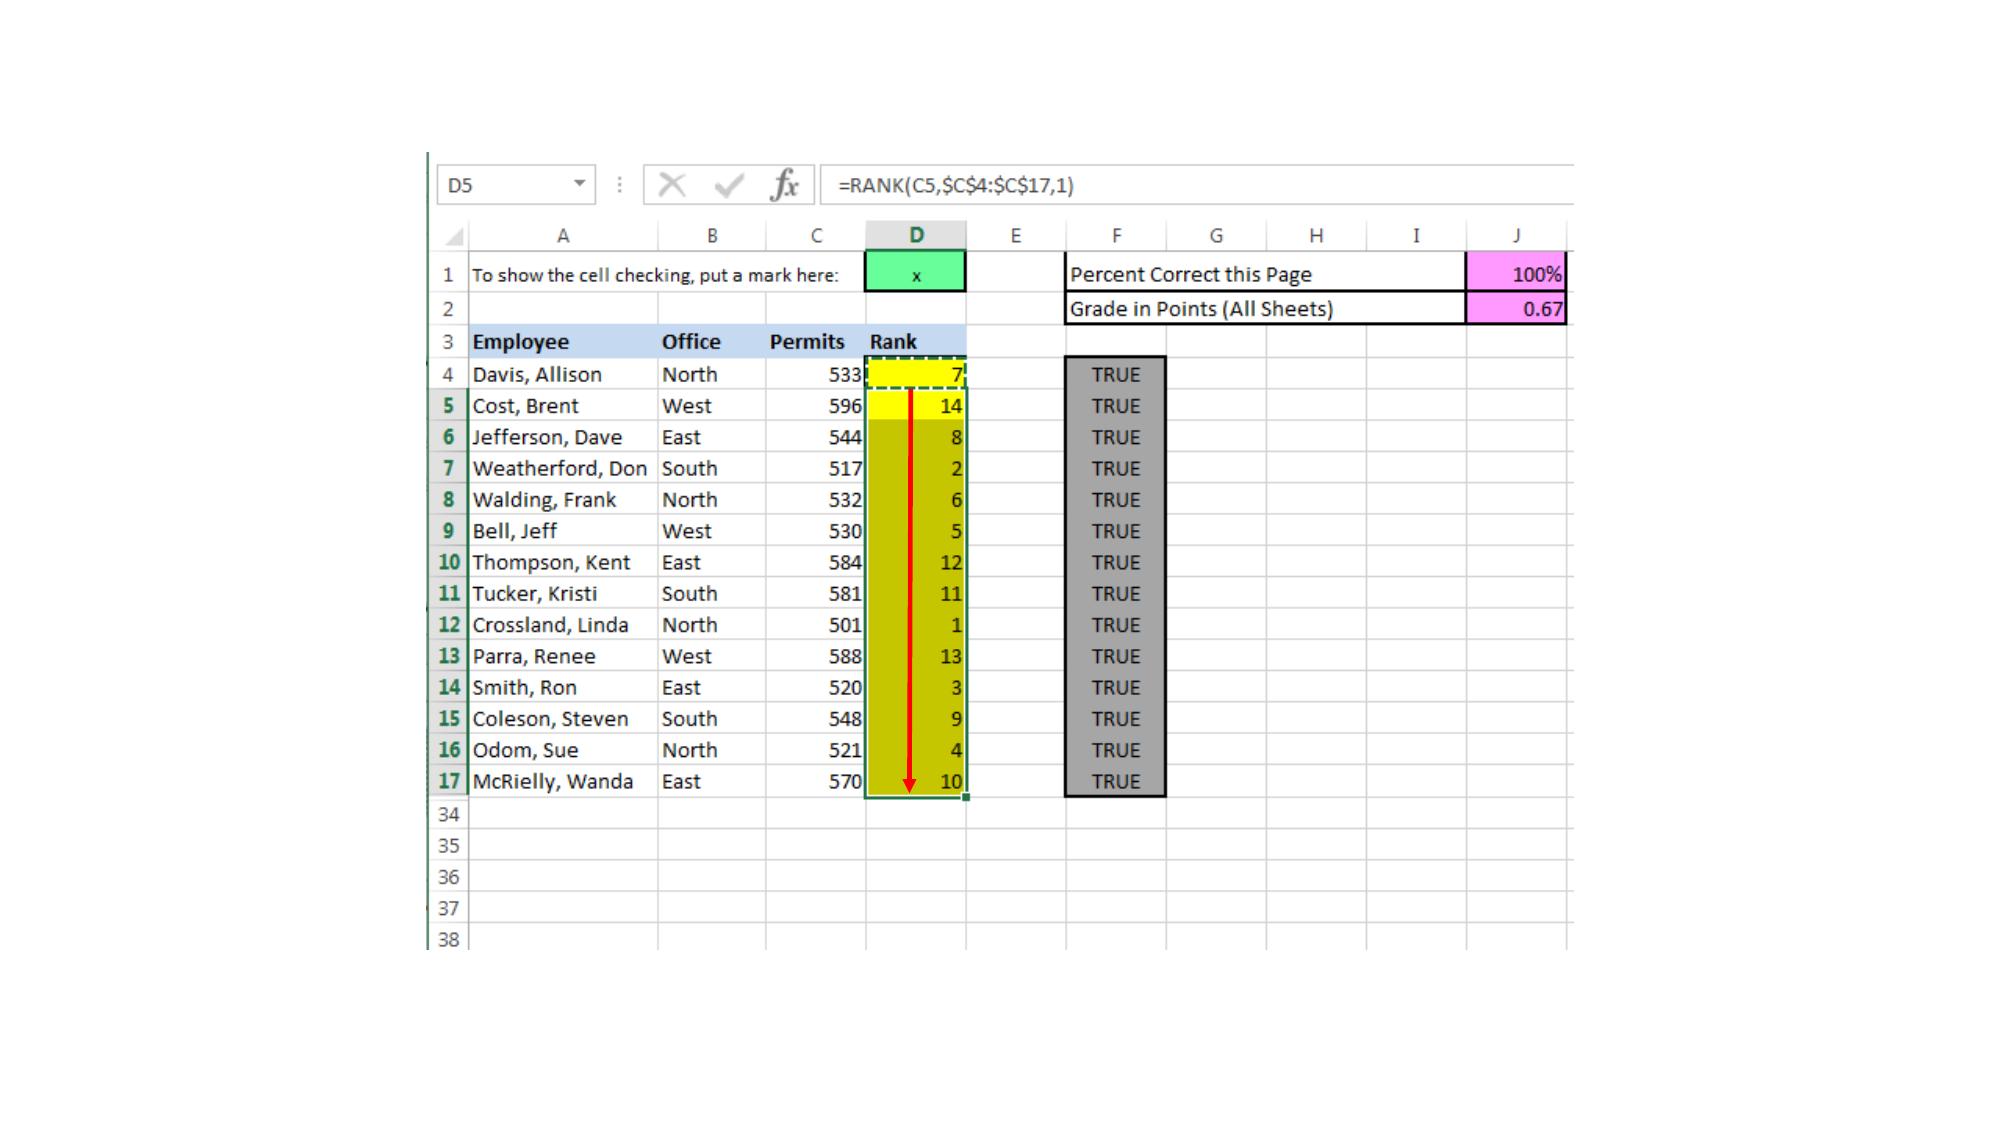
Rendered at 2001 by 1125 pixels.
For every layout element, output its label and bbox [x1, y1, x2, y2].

list [426, 152, 1574, 950]
